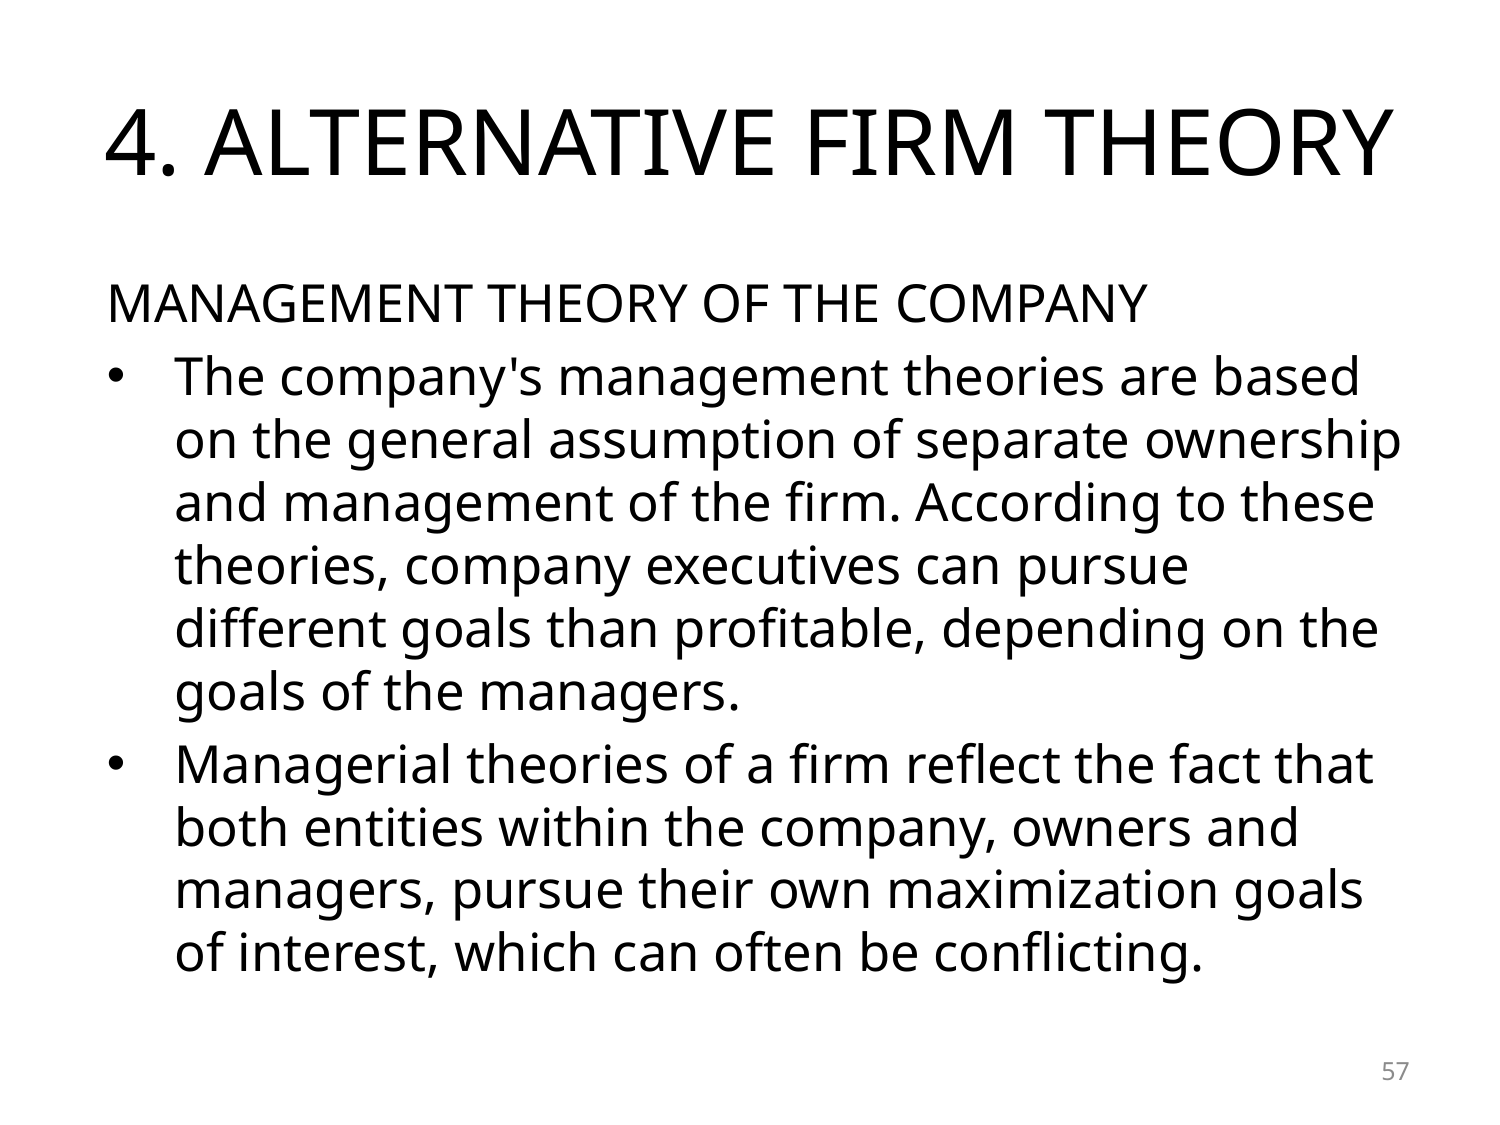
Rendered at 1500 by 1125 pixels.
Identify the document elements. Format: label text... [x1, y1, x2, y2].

title 4. ALTERNATIVE FIRM THEORY [75, 45, 1425, 233]
slide_number 57 [1074, 1042, 1425, 1103]
list MANAGEMENT THEORY OF THE COMPANY The company's management theories are based on the general assumption of separate ownership and management of the firm. According to these theories, company executives can pursue different goals than profitable, depending on the goals of the managers. Managerial theories of a firm reflect the fact that both entities within the company, owners and managers, pursue their own maximization goals of interest, which can often be conflicting. [75, 262, 1425, 1005]
